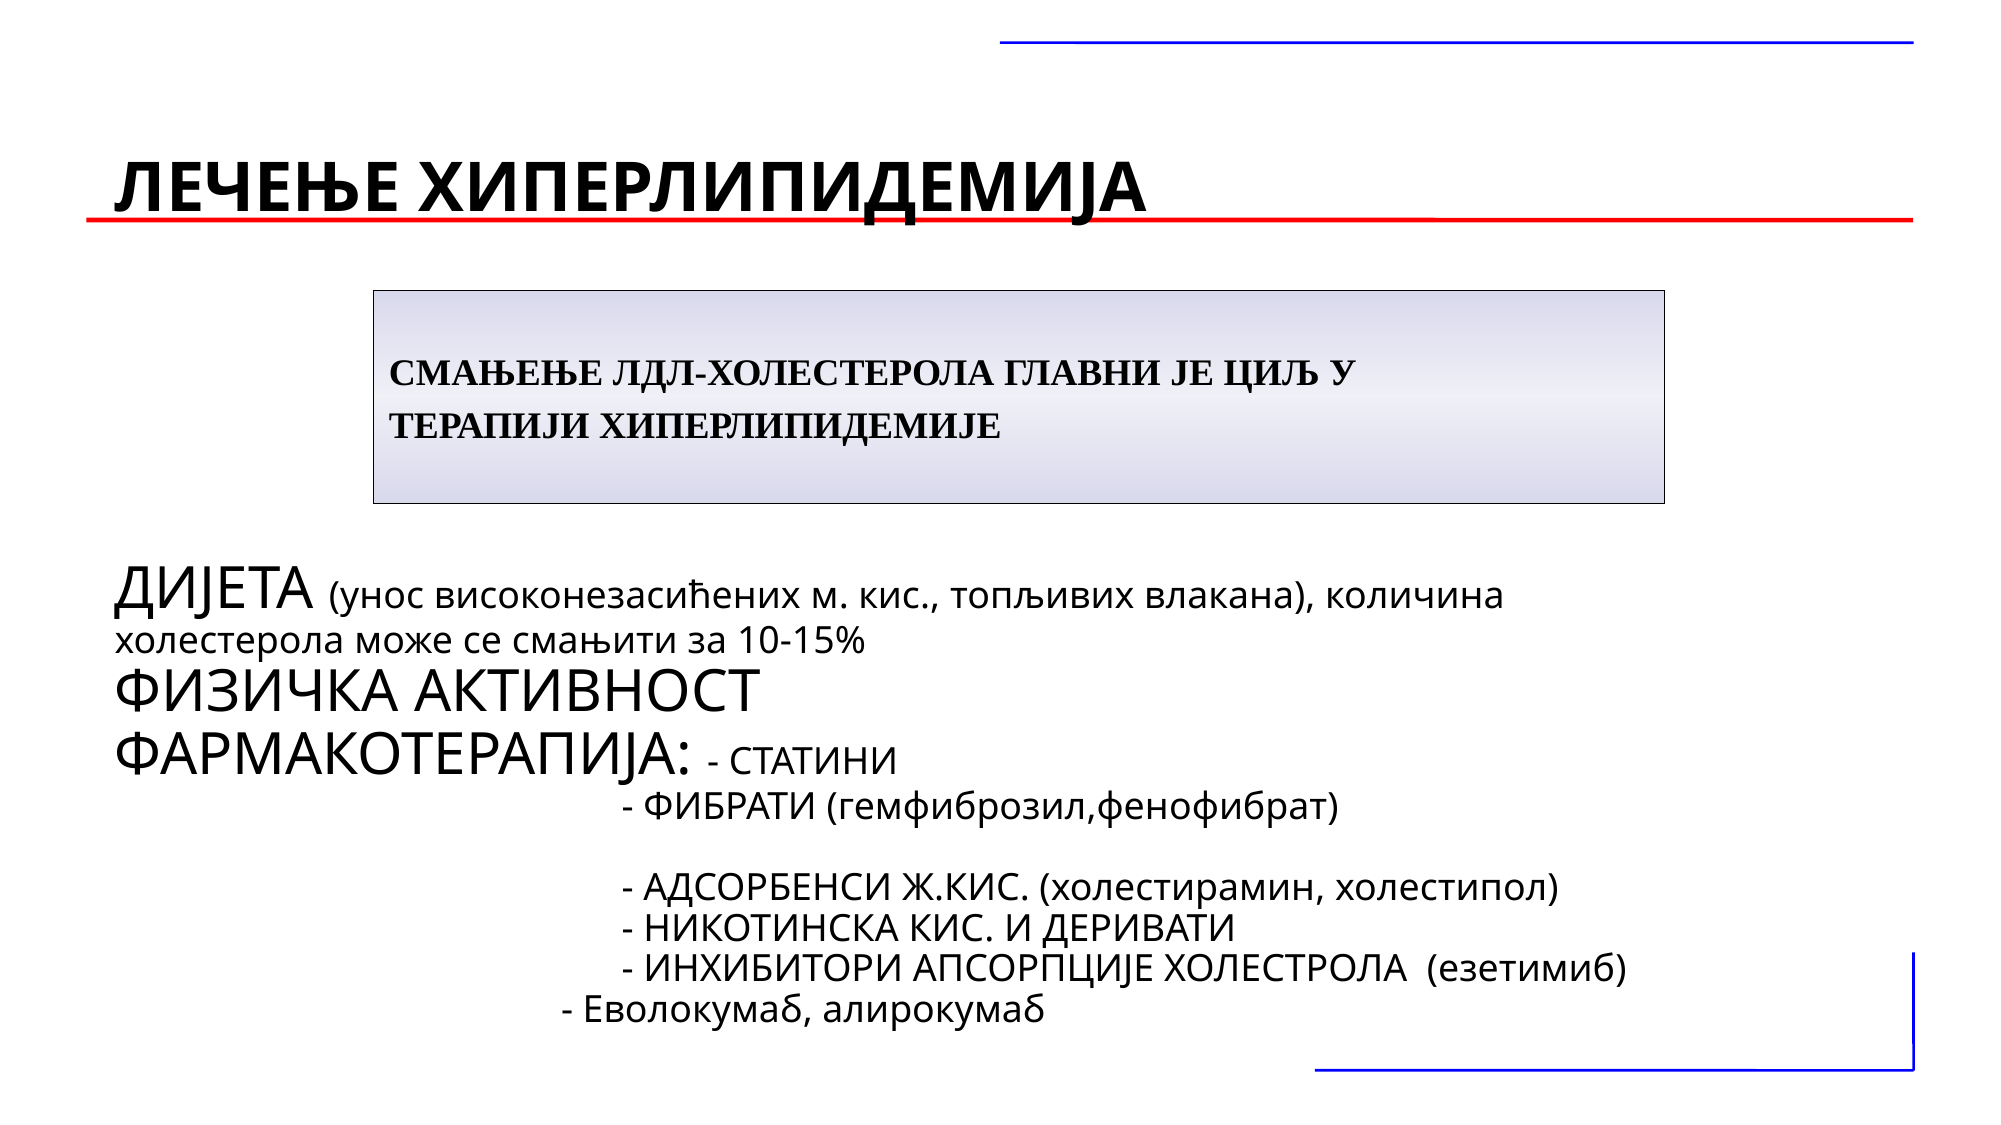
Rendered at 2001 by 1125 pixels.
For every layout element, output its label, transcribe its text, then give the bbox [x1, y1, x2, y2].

list СМАЊЕЊЕ ЛДЛ-ХОЛЕСТЕРОЛА ГЛАВНИ ЈЕ ЦИЉ У ТЕРАПИЈИ ХИПЕРЛИПИДЕМИЈЕ [373, 290, 1665, 504]
text_box ДИЈЕТА (унос високонезасићених м. кис., топљивих влакана), количина холестерола може се смањити за 10-15% ФИЗИЧКА АКТИВНОСТ ФАРМАКОТЕРАПИЈА: - СТАТИНИ - ФИБРАТИ (гемфиброзил,фенофибрат) - АДСОРБЕНСИ Ж.КИС. (холестирамин, холестипол) - НИКОТИНСКА КИС. И ДЕРИВАТИ - ИНХИБИТОРИ АПСОРПЦИЈЕ ХОЛЕСТРОЛА (езетимиб) - Еволокумаб, алирокумаб [99, 550, 1665, 1078]
title ЛЕЧЕЊЕ ХИПЕРЛИПИДЕМИЈА [99, 20, 1898, 233]
